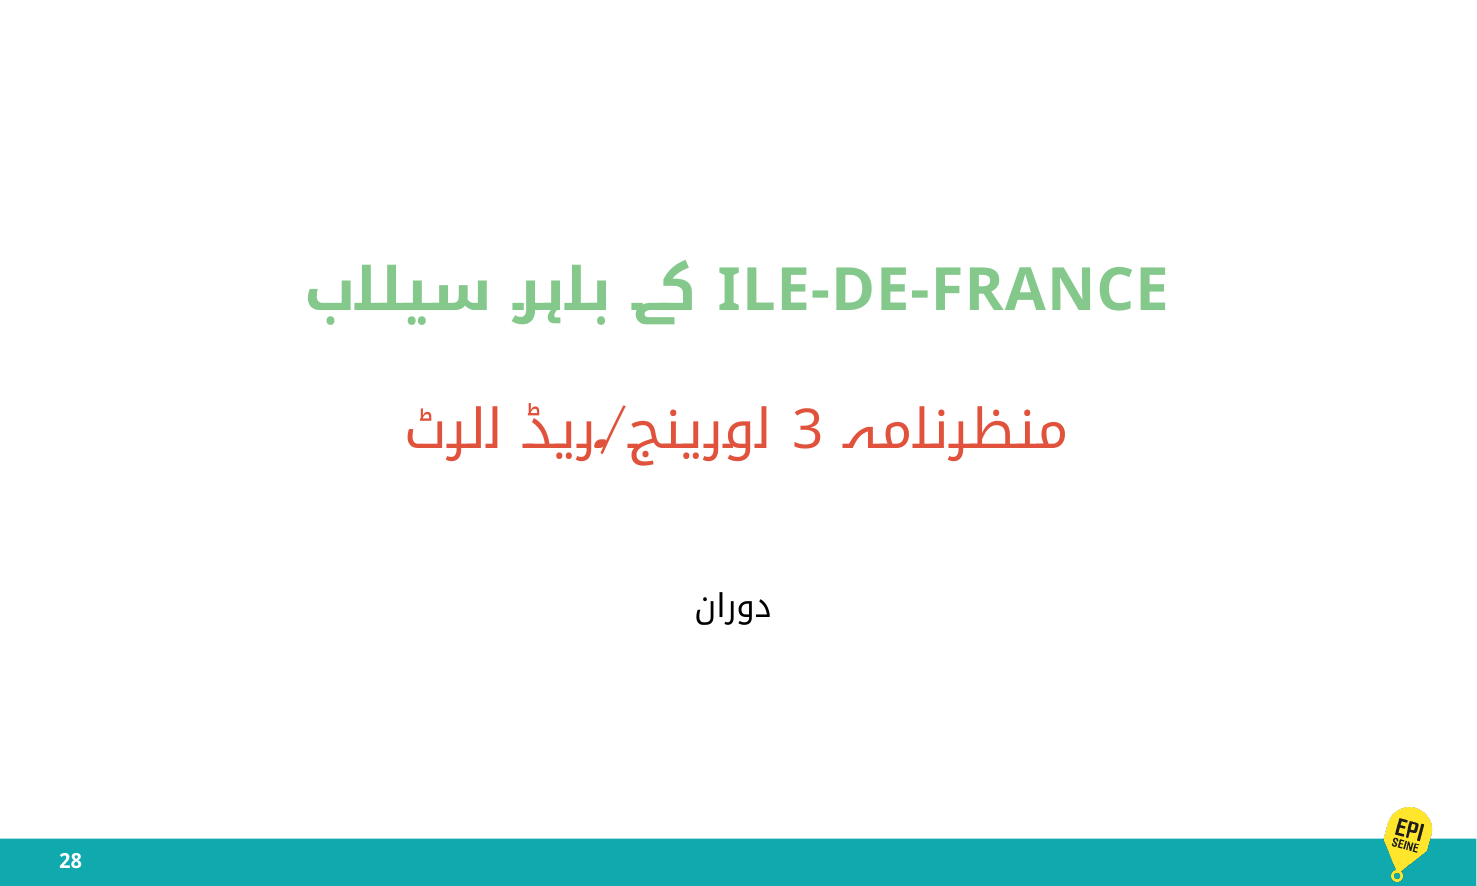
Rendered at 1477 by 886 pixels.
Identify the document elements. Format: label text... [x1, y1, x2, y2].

text_box دوران [444, 584, 1032, 624]
picture [1381, 805, 1433, 883]
text_box ILE-DE-FRANCE کے باہر سیلاب منظرنامہ 3 اورینج/ریڈ الرٹ [189, 250, 1287, 460]
